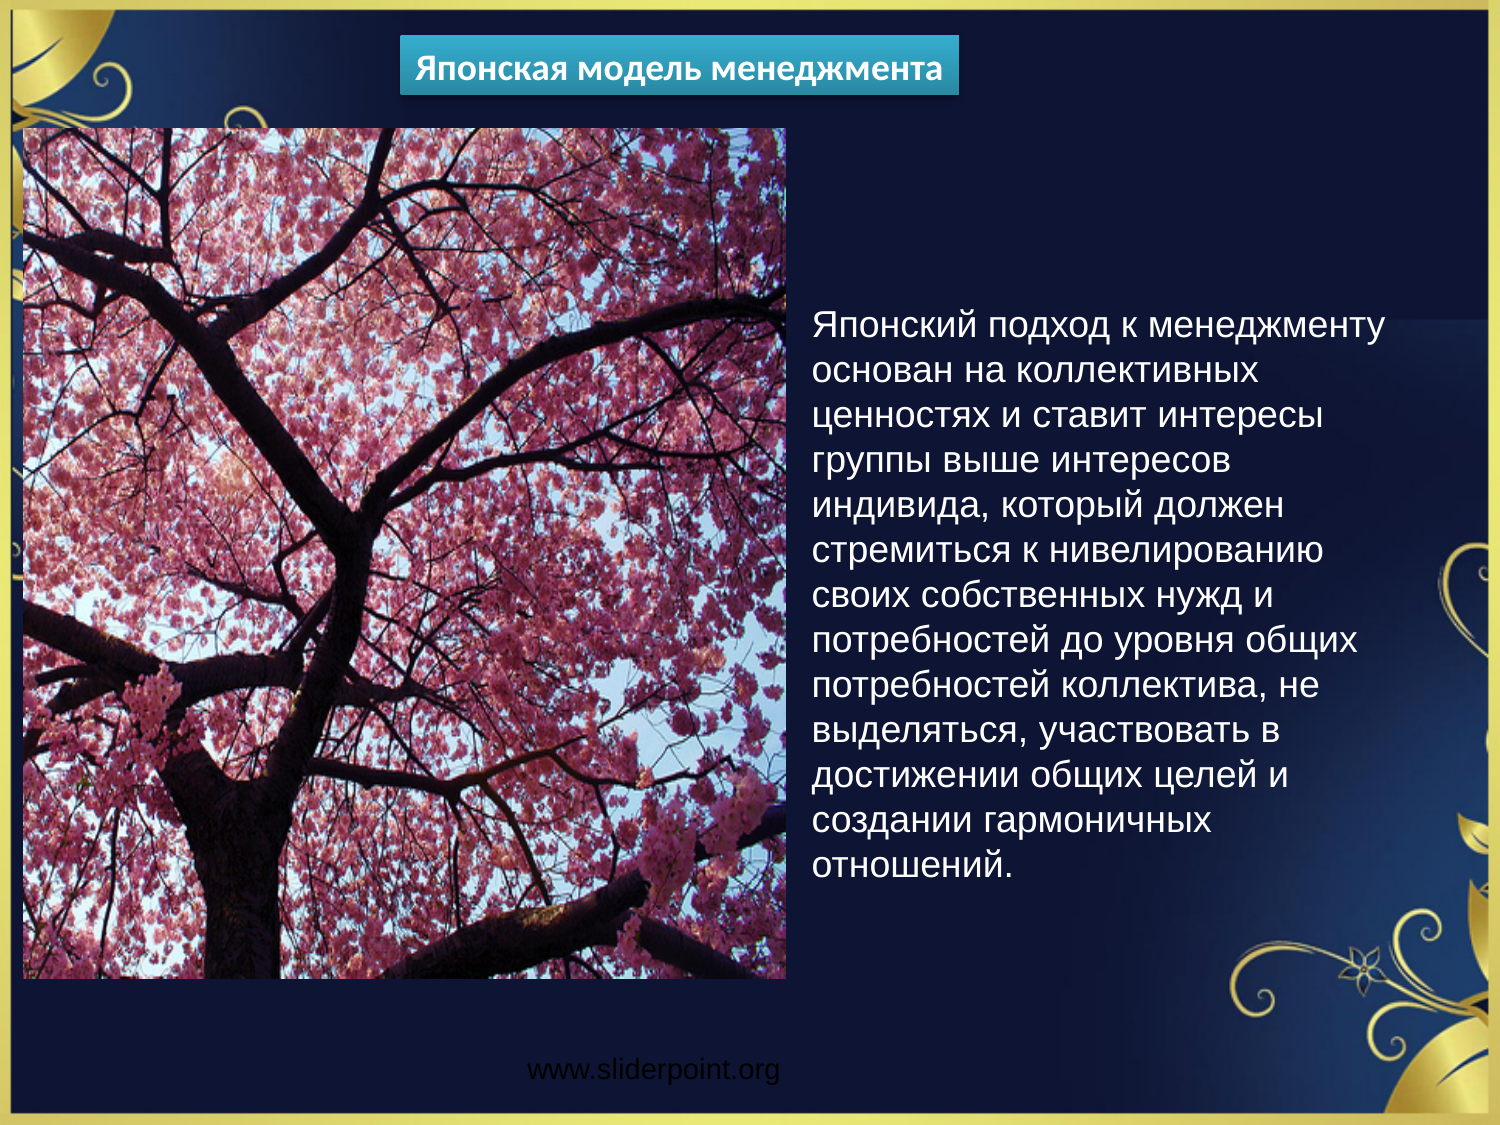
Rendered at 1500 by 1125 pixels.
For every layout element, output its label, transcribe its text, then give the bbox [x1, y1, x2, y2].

text_box Японская модель менеджмента [400, 35, 959, 95]
text_box Японский подход к менеджменту основан на коллективных ценностях и ставит интересы группы выше интересов индивида, который должен стремиться к нивелированию своих собственных нужд и потребностей до уровня общих потребностей коллектива, не выделяться, участвовать в достижении общих целей и создании гармоничных отношений. [796, 292, 1407, 893]
footer www.sliderpoint.org [512, 1042, 988, 1103]
picture [0, 0, 1500, 1125]
